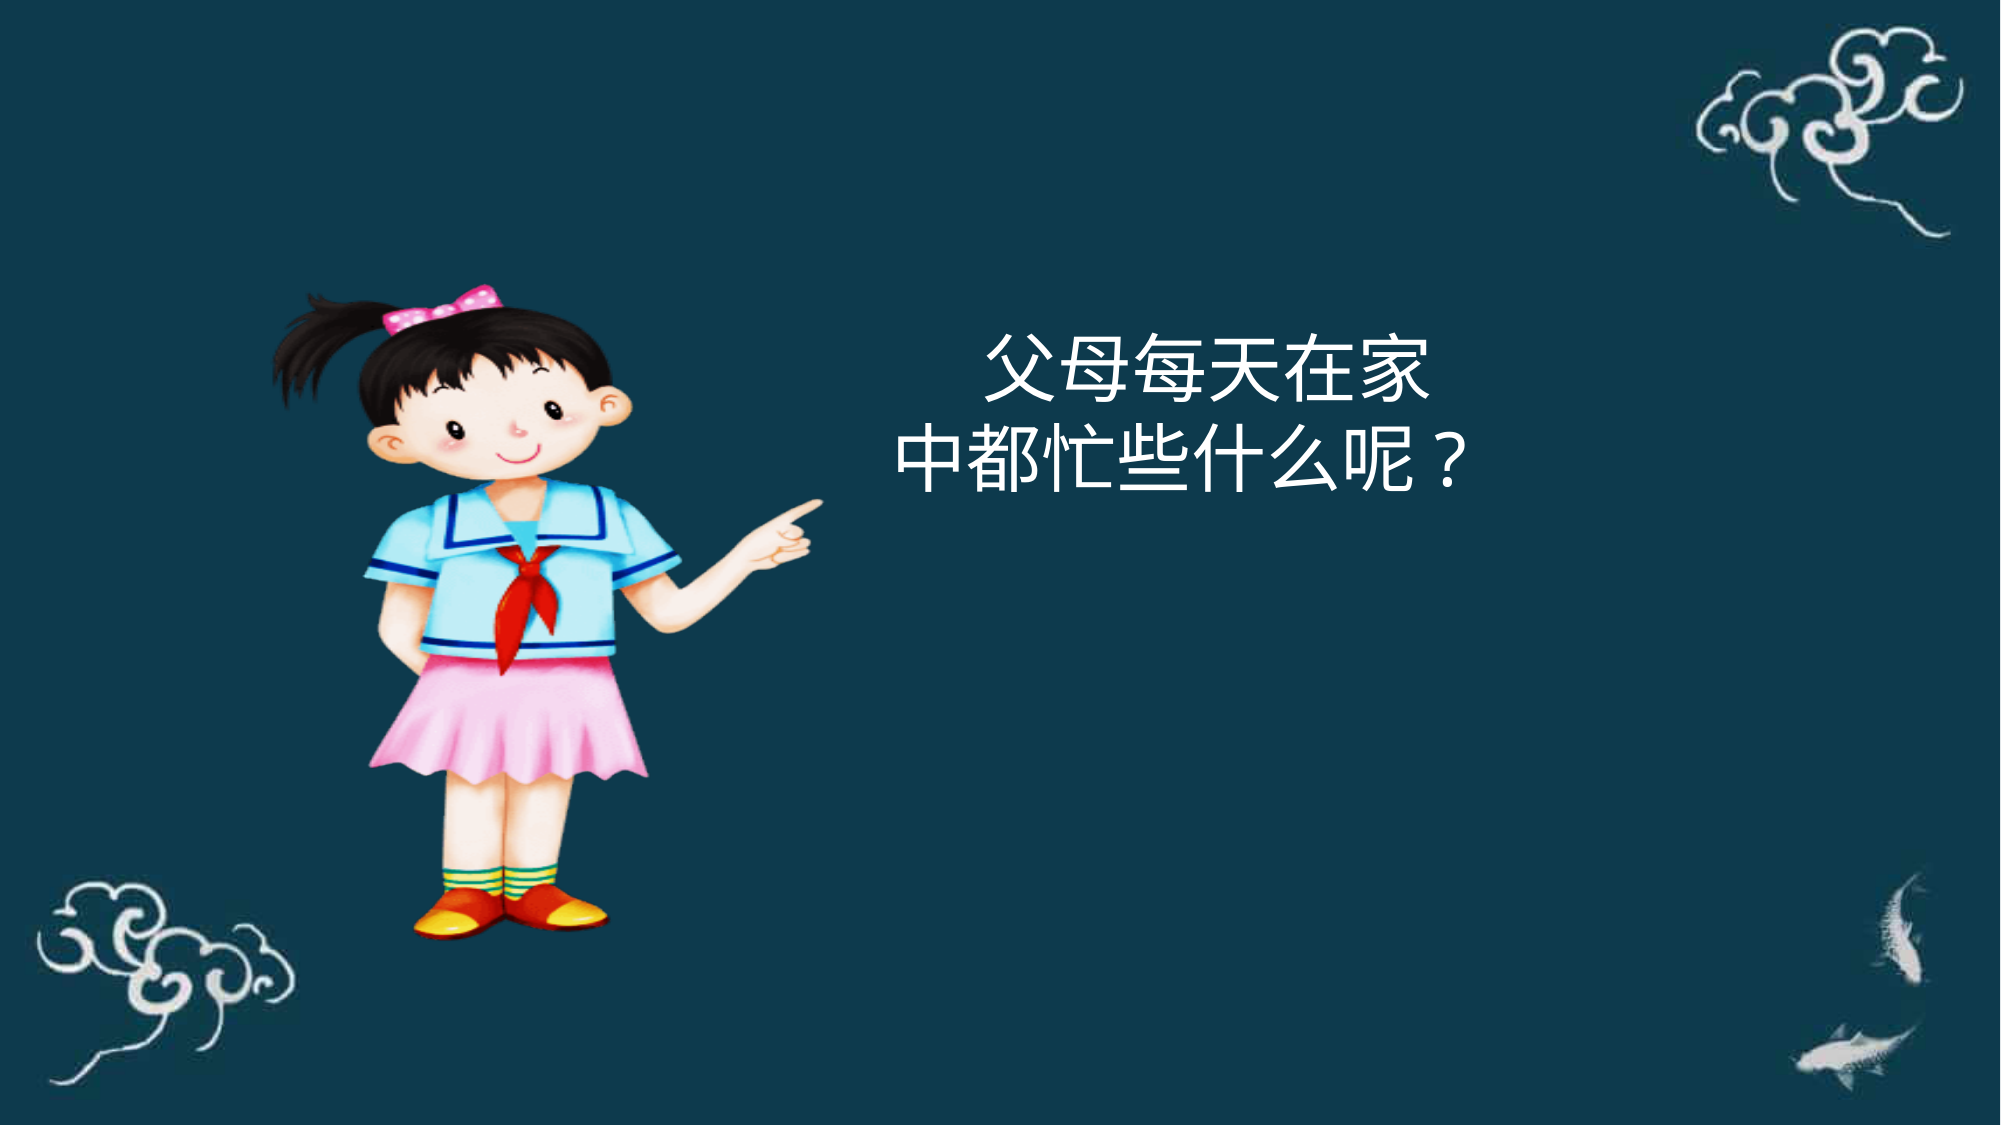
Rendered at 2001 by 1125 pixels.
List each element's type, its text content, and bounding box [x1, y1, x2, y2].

picture [0, 0, 2001, 1125]
text_box 父母每天在家中都忙些什么呢? [877, 313, 1520, 509]
